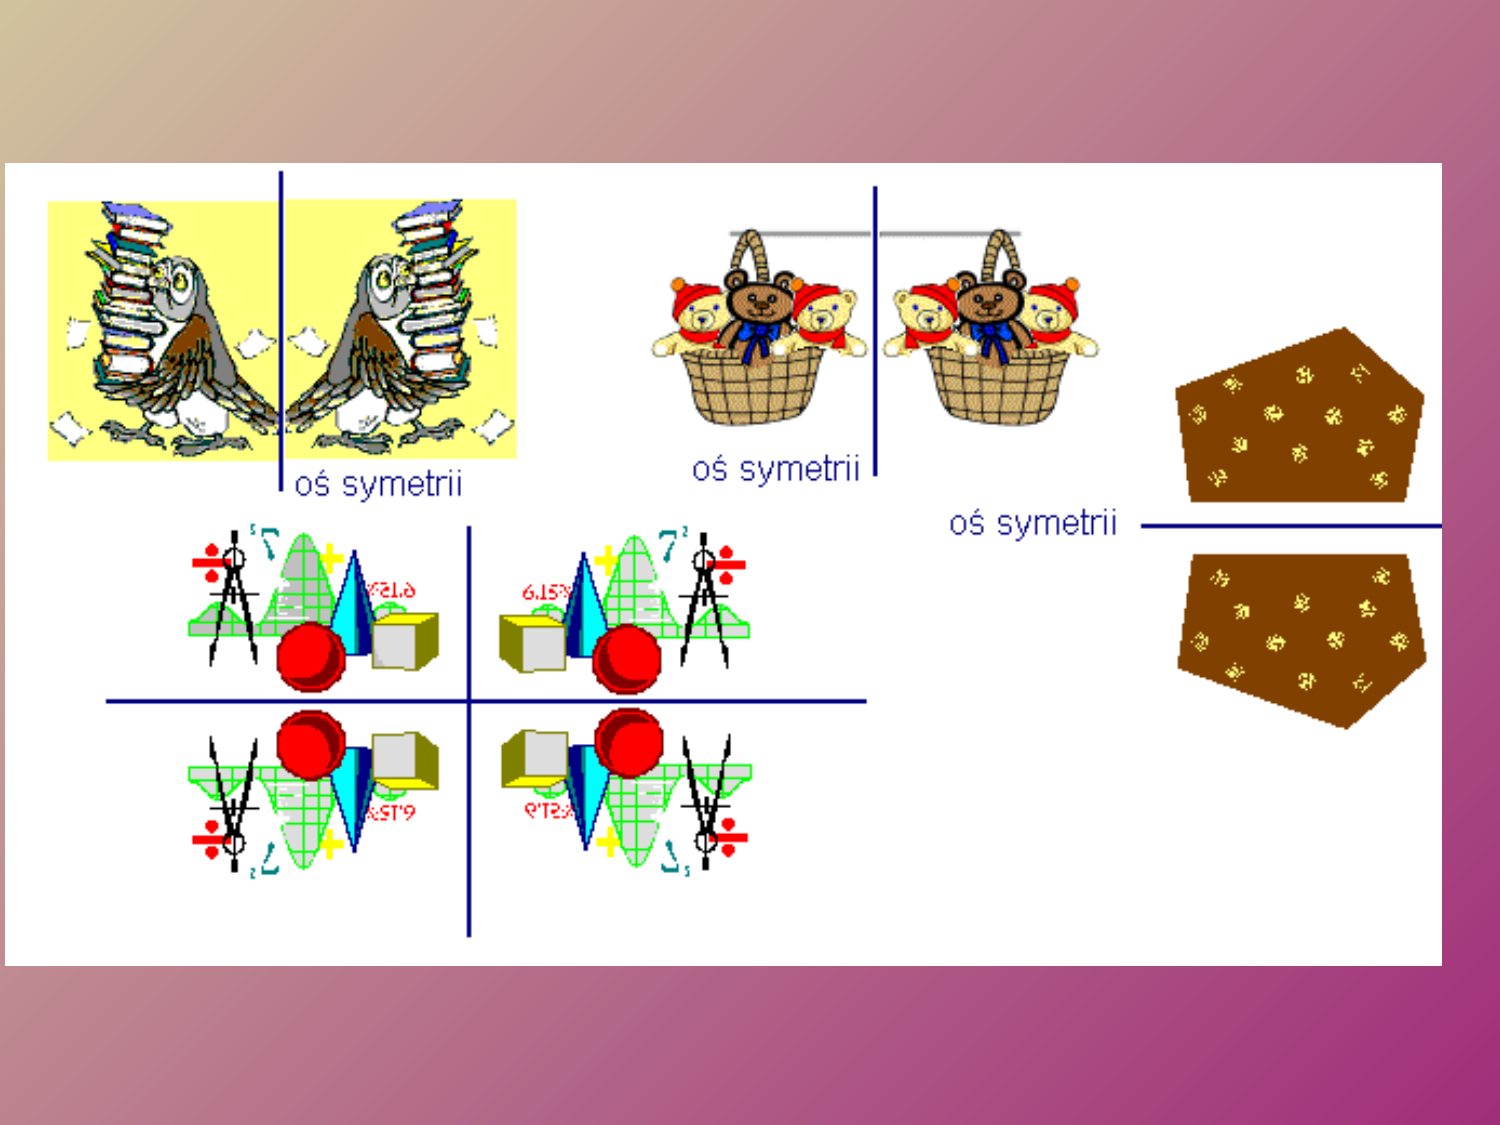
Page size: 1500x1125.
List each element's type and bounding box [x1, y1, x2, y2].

picture [4, 163, 1442, 966]
